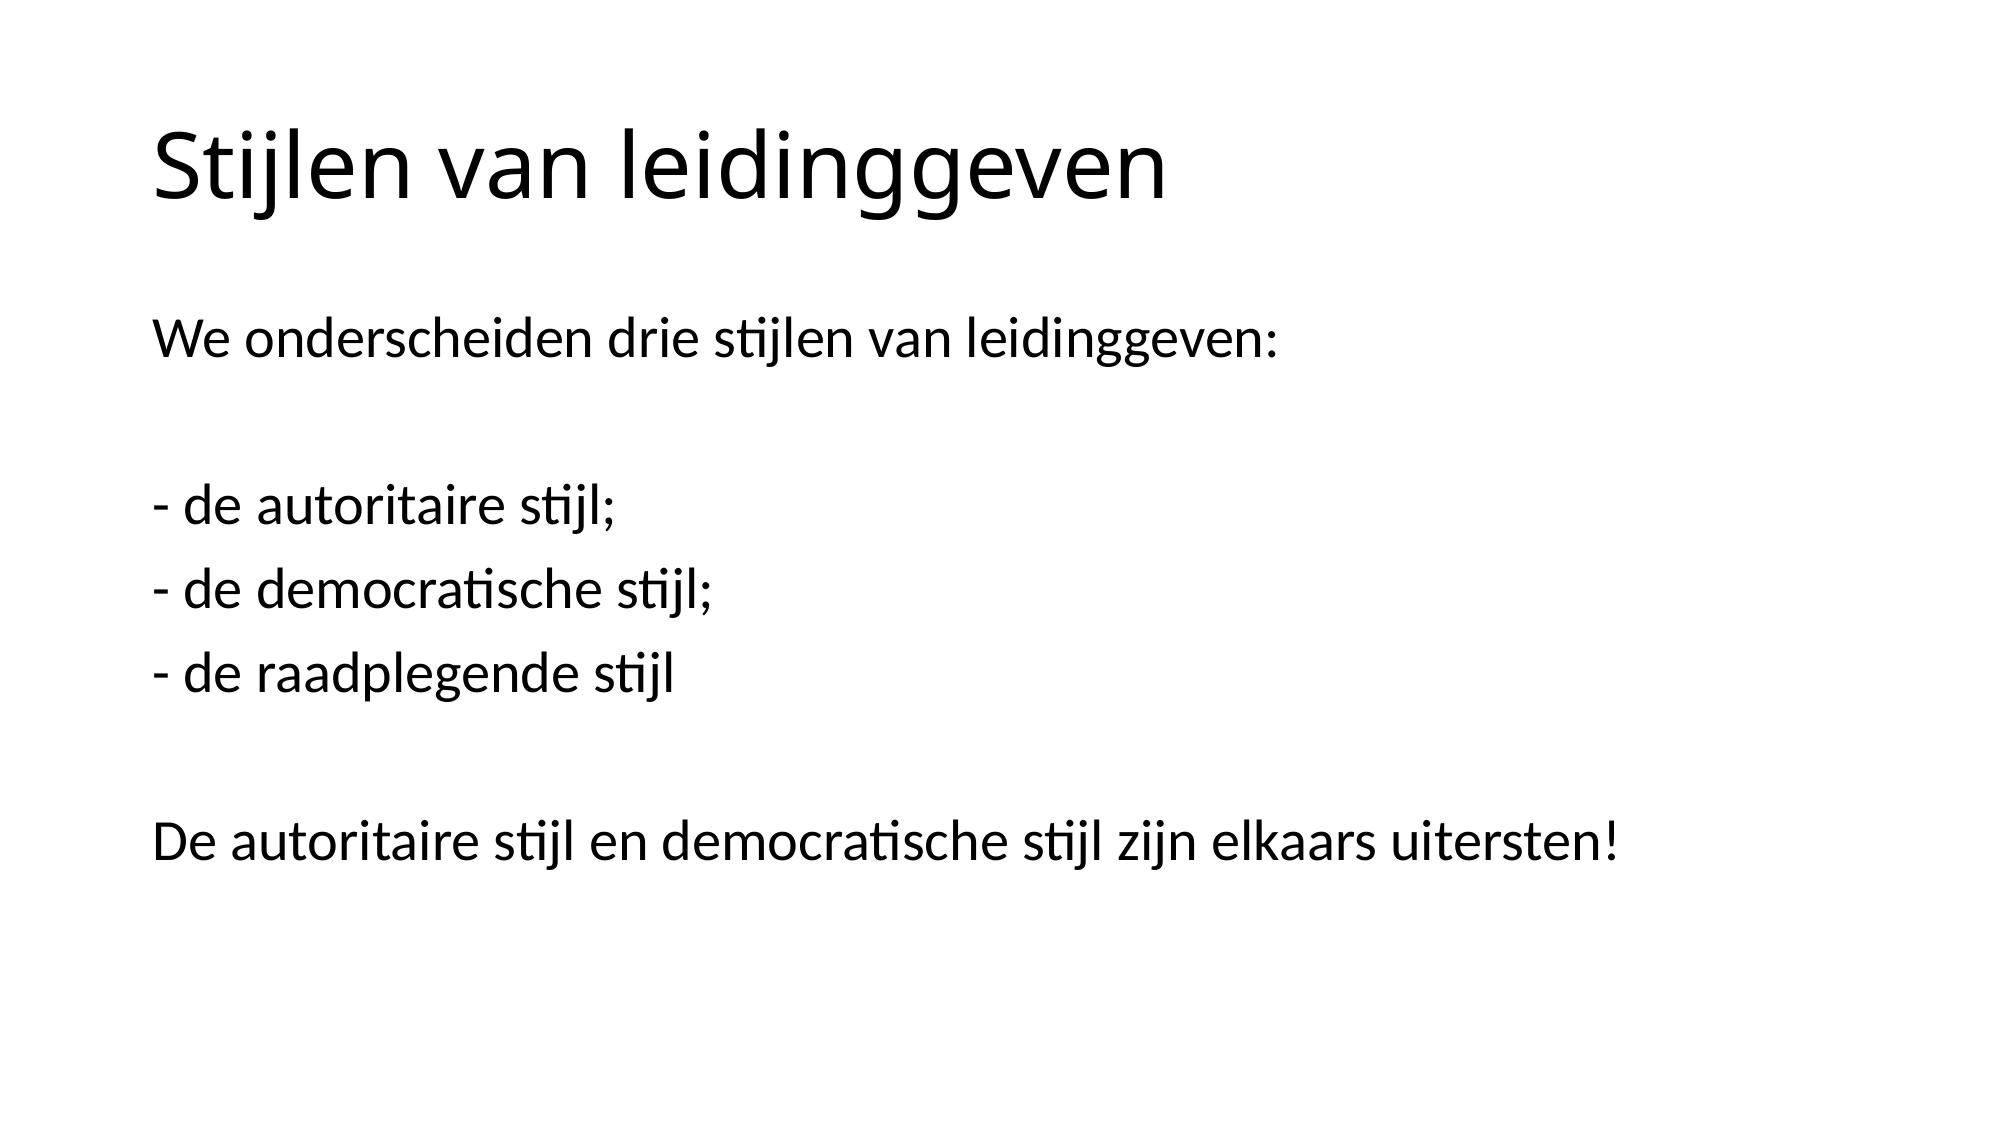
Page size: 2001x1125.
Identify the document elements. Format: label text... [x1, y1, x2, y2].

title Stijlen van leidinggeven [137, 59, 1863, 278]
list We onderscheiden drie stijlen van leidinggeven: - de autoritaire stijl; - de democratische stijl; - de raadplegende stijl De autoritaire stijl en democratische stijl zijn elkaars uitersten! [137, 299, 1863, 1014]
